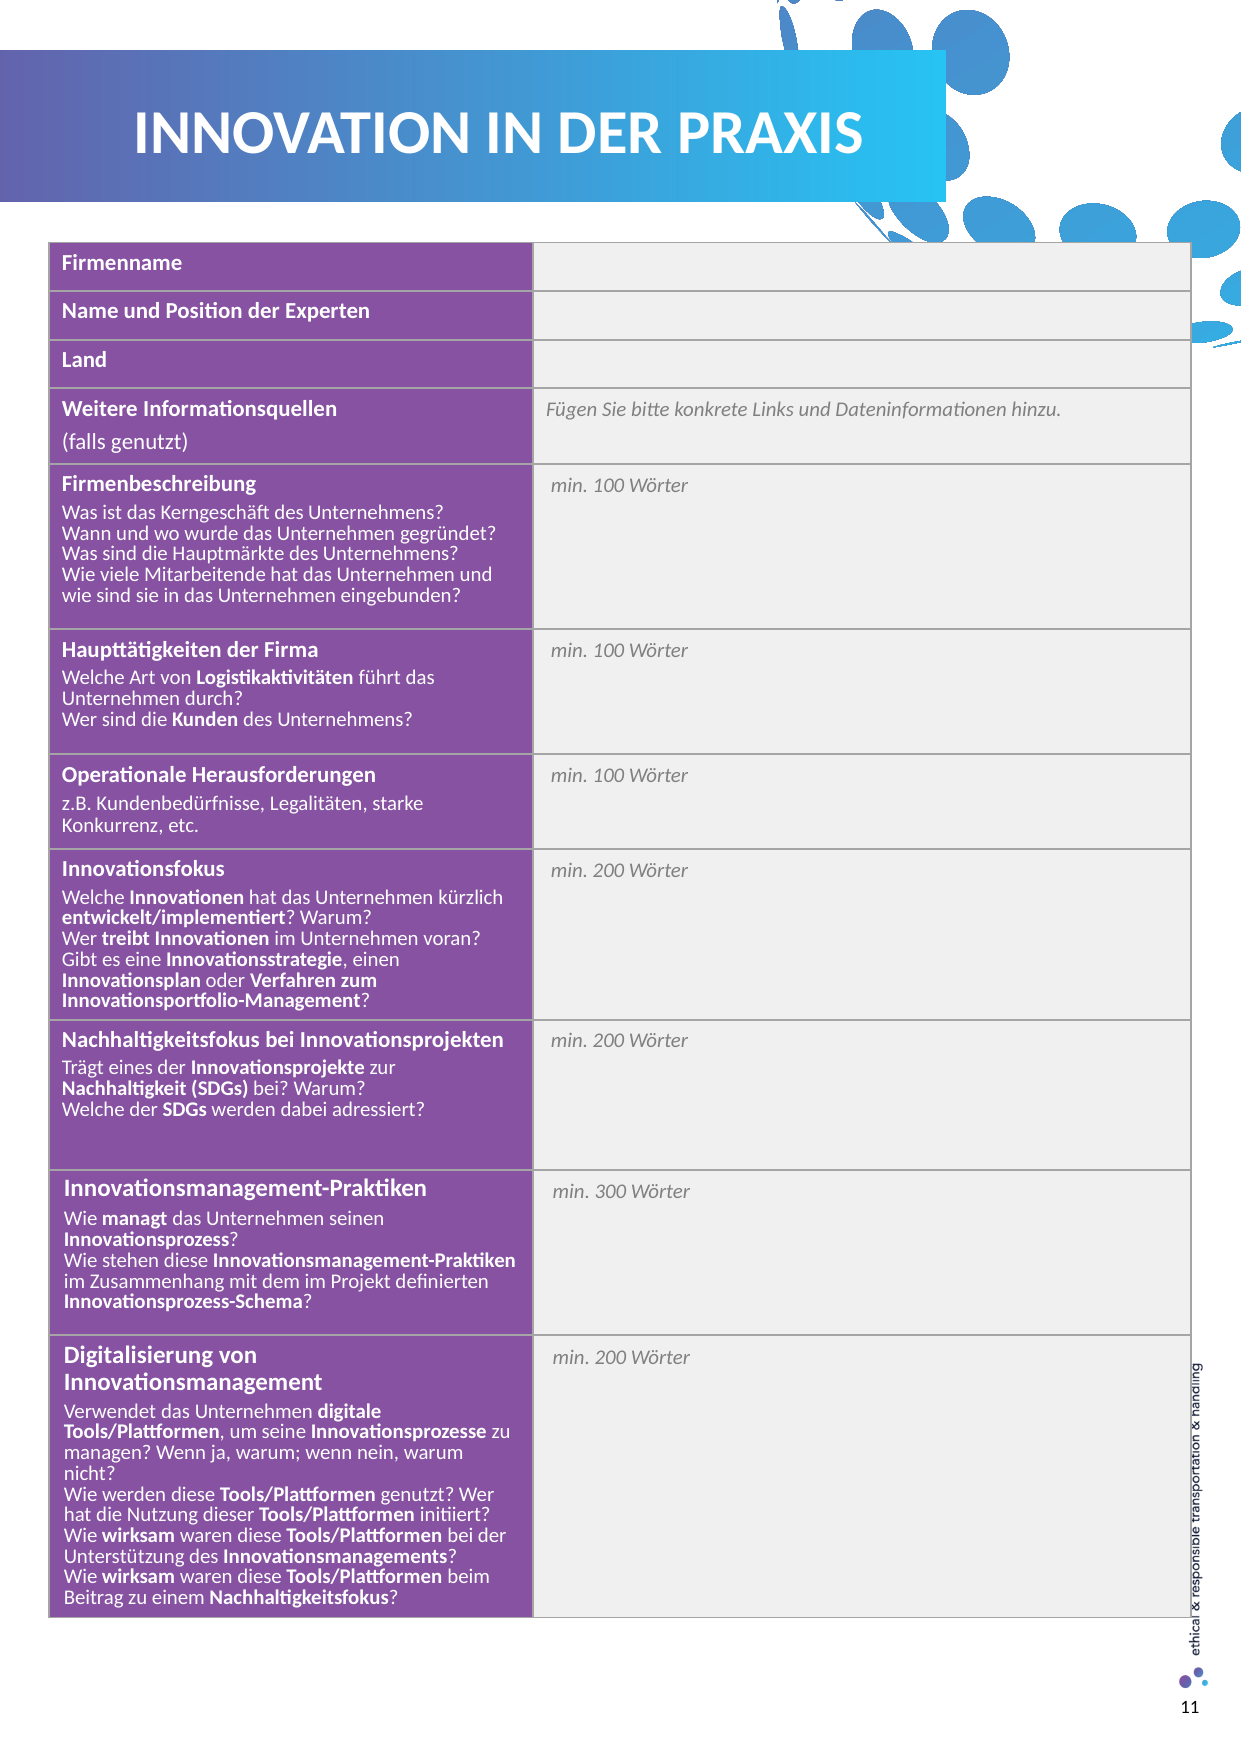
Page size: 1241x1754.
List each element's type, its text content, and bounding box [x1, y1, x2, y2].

text_box [1059, 203, 1137, 242]
table_cell Innovationsmanagement-Praktiken Wie managt das Unternehmen seinen Innovationsprozess? Wie stehen diese Innovationsmanagement-Praktiken im Zusammenhang mit dem im Projekt definierten Innovationsprozess-Schema? [50, 1171, 532, 1334]
table_cell [534, 292, 1190, 339]
table_cell Innovationsfokus Welche Innovationen hat das Unternehmen kürzlich entwickelt/implementiert? Warum? Wer treibt Innovationen im Unternehmen voran? Gibt es eine Innovationsstrategie, einen Innovationsplan oder Verfahren zum Innovationsportfolio-Management? [50, 850, 532, 1019]
table_cell min. 100 Wörter [534, 630, 1190, 753]
text_box [946, 114, 970, 181]
text_box [855, 202, 913, 242]
table_header [534, 243, 1190, 290]
table_cell min. 100 Wörter [534, 465, 1190, 628]
text_box [1192, 321, 1233, 343]
table_cell Fügen Sie bitte konkrete Links und Dateninformationen hinzu. [534, 389, 1190, 463]
table_cell Name und Position der Experten [50, 292, 532, 339]
table_cell min. 200 Wörter [534, 1021, 1190, 1169]
text_box [1221, 112, 1241, 172]
text_box [852, 9, 913, 50]
table_cell Haupttätigkeiten der Firma Welche Art von Logistikaktivitäten führt das Unternehmen durch? Wer sind die Kunden des Unternehmens? [50, 630, 532, 753]
picture [1179, 1357, 1217, 1680]
table_cell Firmenbeschreibung Was ist das Kerngeschäft des Unternehmens? Wann und wo wurde das Unternehmen gegründet? Was sind die Hauptmärkte des Unternehmens? Wie viele Mitarbeitende hat das Unternehmen und wie sind sie in das Unternehmen eingebunden? [50, 465, 532, 628]
text_box [888, 202, 949, 242]
table_cell min. 200 Wörter [534, 850, 1190, 1019]
table_cell [534, 341, 1190, 387]
table_header Firmenname [50, 243, 532, 290]
list INNOVATION IN DER PRAXIS [0, 50, 946, 202]
table_cell min. 200 Wörter [534, 1336, 1190, 1617]
table_cell min. 100 Wörter [534, 755, 1190, 848]
table_cell Weitere Informationsquellen (falls genutzt) [50, 389, 532, 463]
text_box [932, 10, 1010, 95]
slide_number 11 [1153, 1676, 1215, 1736]
text_box [788, 0, 800, 4]
table_cell Operationale Herausforderungen z.B. Kundenbedürfnisse, Legalitäten, starke Konkurrenz, etc. [50, 755, 532, 848]
text_box [779, 6, 799, 50]
text_box [1167, 200, 1240, 258]
text_box [963, 196, 1036, 242]
table_cell min. 300 Wörter [534, 1171, 1190, 1334]
table_cell Nachhaltigkeitsfokus bei Innovationsprojekten Trägt eines der Innovationsprojekte zur Nachhaltigkeit (SDGs) bei? Warum? Welche der SDGs werden dabei adressiert? [50, 1021, 532, 1169]
table_cell Digitalisierung von Innovationsmanagement Verwendet das Unternehmen digitale Tools/Plattformen, um seine Innovationsprozesse zu managen? Wenn ja, warum; wenn nein, warum nicht? Wie werden diese Tools/Plattformen genutzt? Wer hat die Nutzung dieser Tools/Plattformen initiiert? Wie wirksam waren diese Tools/Plattformen bei der Unterstützung des Innovationsmanagements? Wie wirksam waren diese Tools/Plattformen beim Beitrag zu einem Nachhaltigkeitsfokus? [50, 1336, 532, 1617]
text_box [1213, 340, 1241, 348]
table_cell Land [50, 341, 532, 387]
text_box [1220, 270, 1241, 306]
